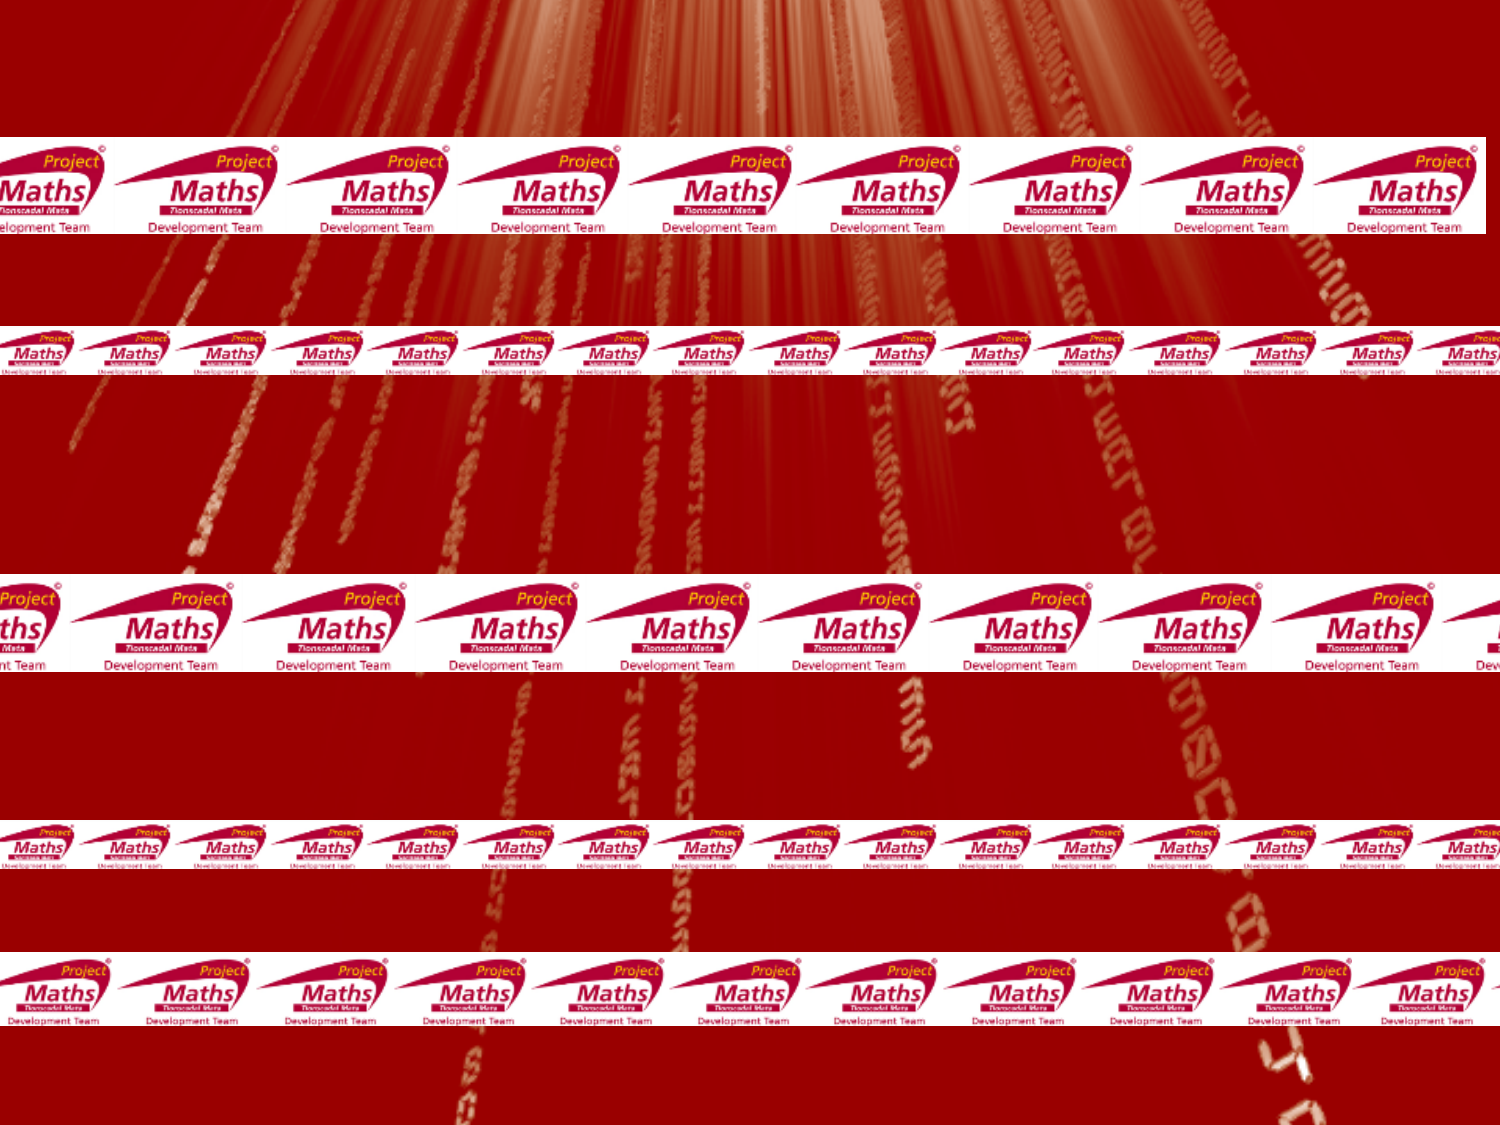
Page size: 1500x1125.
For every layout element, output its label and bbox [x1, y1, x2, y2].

picture [0, 672, 1500, 820]
text_box [0, 820, 1500, 870]
text_box [0, 951, 1500, 1026]
picture [0, 870, 1500, 951]
picture [0, 0, 1500, 325]
picture [0, 375, 1500, 573]
text_box [0, 136, 1486, 235]
text_box [0, 325, 1500, 375]
picture [0, 1026, 1500, 1125]
text_box [0, 573, 1500, 672]
